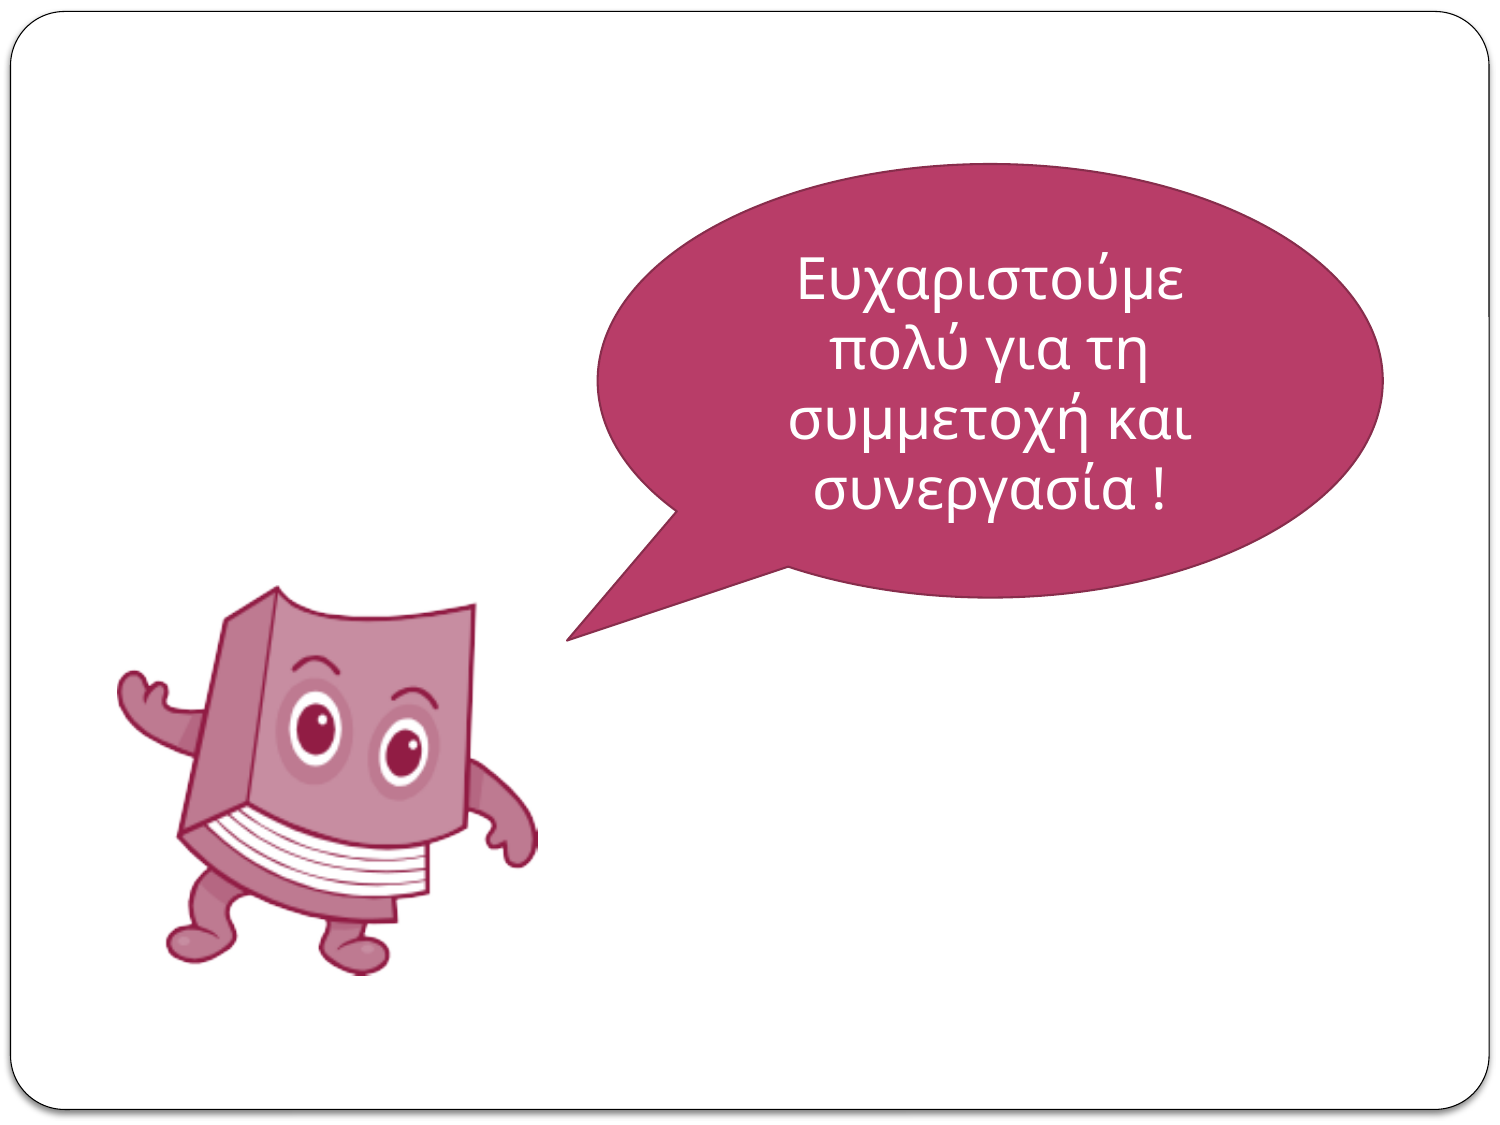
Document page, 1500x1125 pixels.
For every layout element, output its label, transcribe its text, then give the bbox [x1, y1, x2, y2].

text_box Eυχαριστούμε πολύ για τη συμμετοχή και συνεργασία ! [566, 162, 1384, 642]
picture [116, 585, 539, 976]
